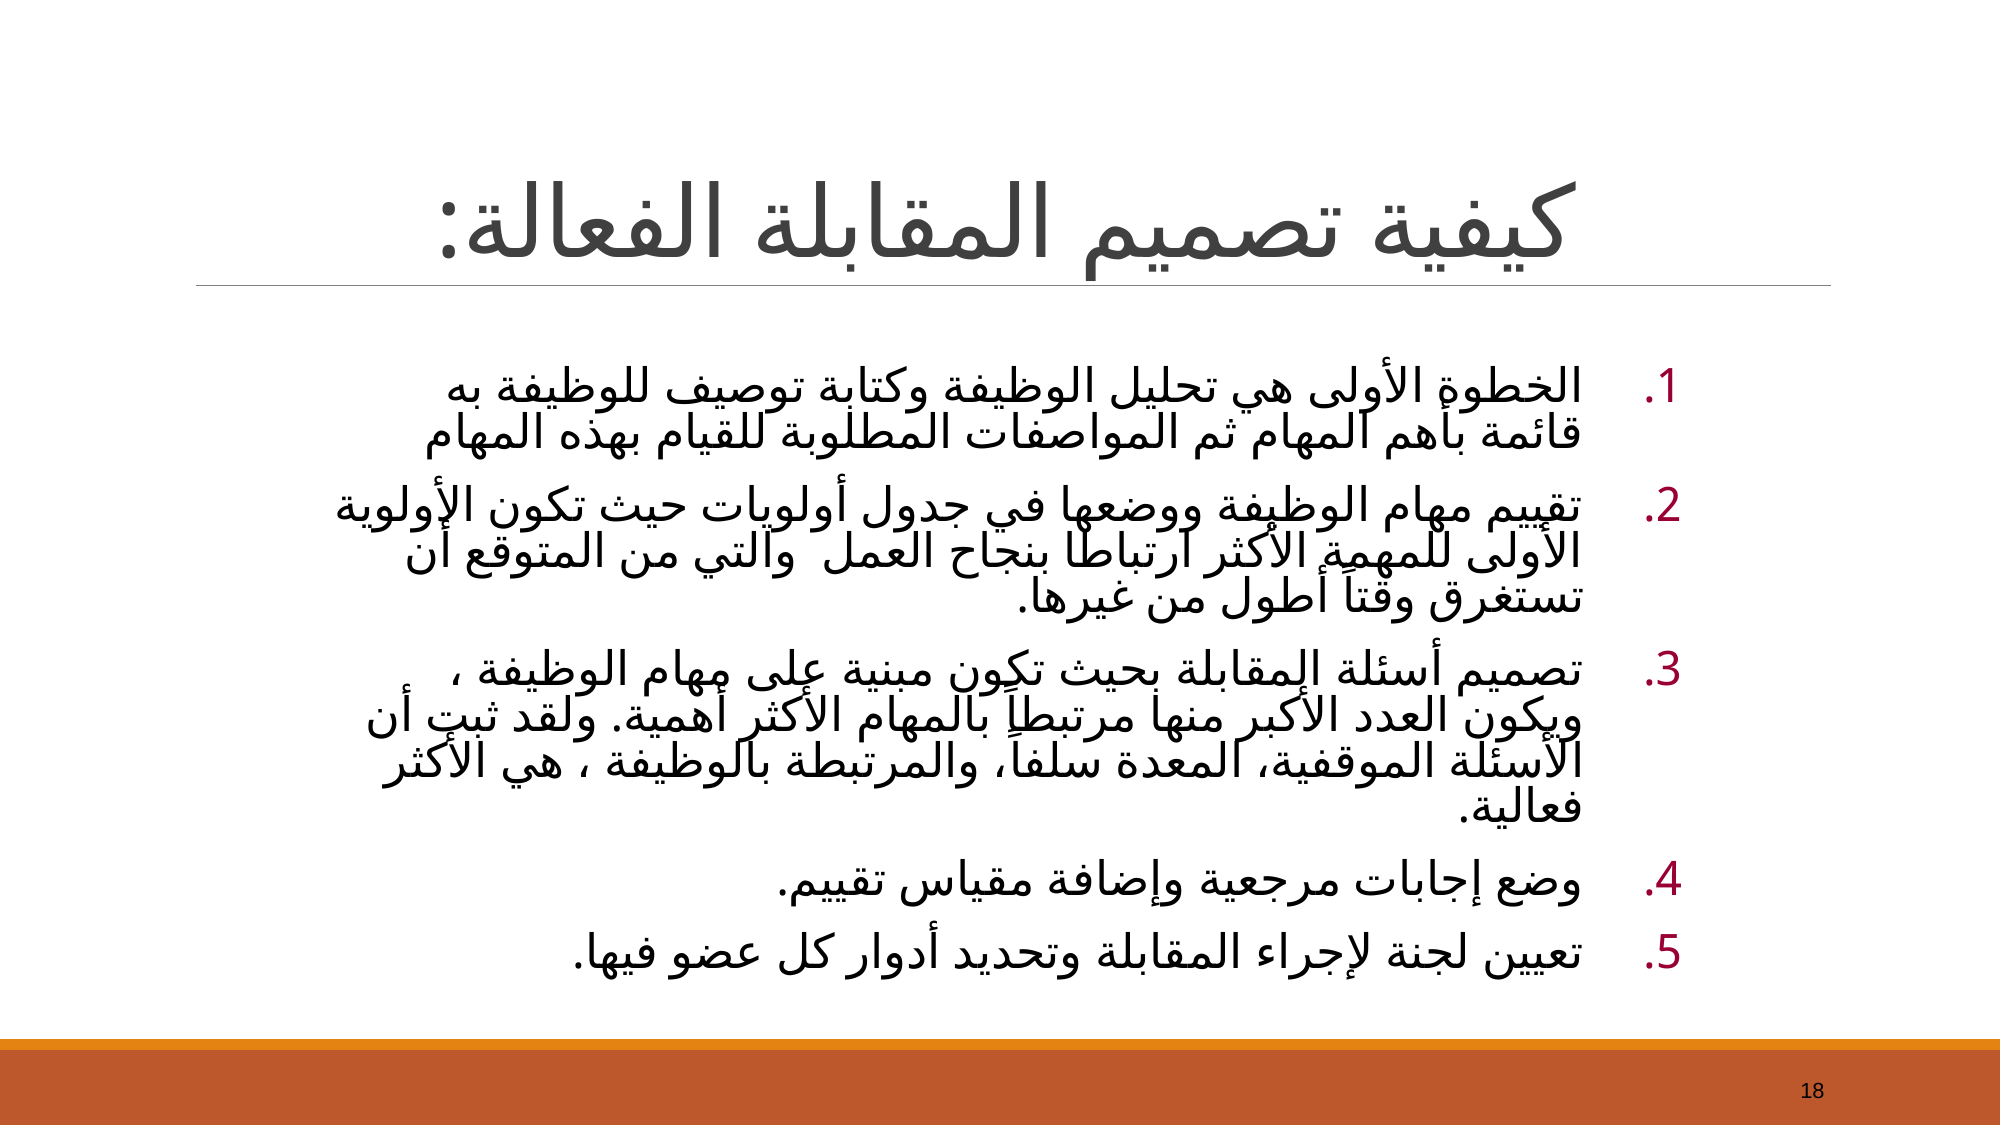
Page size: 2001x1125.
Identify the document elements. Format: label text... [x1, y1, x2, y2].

list الخطوة الأولى هي تحليل الوظيفة وكتابة توصيف للوظيفة به قائمة بأهم المهام ثم المواصفات المطلوبة للقيام بهذه المهام تقييم مهام الوظيفة ووضعها في جدول أولويات حيث تكون الأولوية الأولى للمهمة الأكثر ارتباطا بنجاح العمل والتي من المتوقع أن تستغرق وقتاً أطول من غيرها. تصميم أسئلة المقابلة بحيث تكون مبنية على مهام الوظيفة ، ويكون العدد الأكبر منها مرتبطاً بالمهام الأكثر أهمية. ولقد ثبت أن الأسئلة الموقفية، المعدة سلفاً، والمرتبطة بالوظيفة ، هي الأكثر فعالية. وضع إجابات مرجعية وإضافة مقياس تقييم. تعيين لجنة لإجراء المقابلة وتحديد أدوار كل عضو فيها. [330, 359, 1680, 986]
slide_number 18 [1624, 1059, 1840, 1120]
title كيفية تصميم المقابلة الفعالة: [180, 47, 1830, 285]
